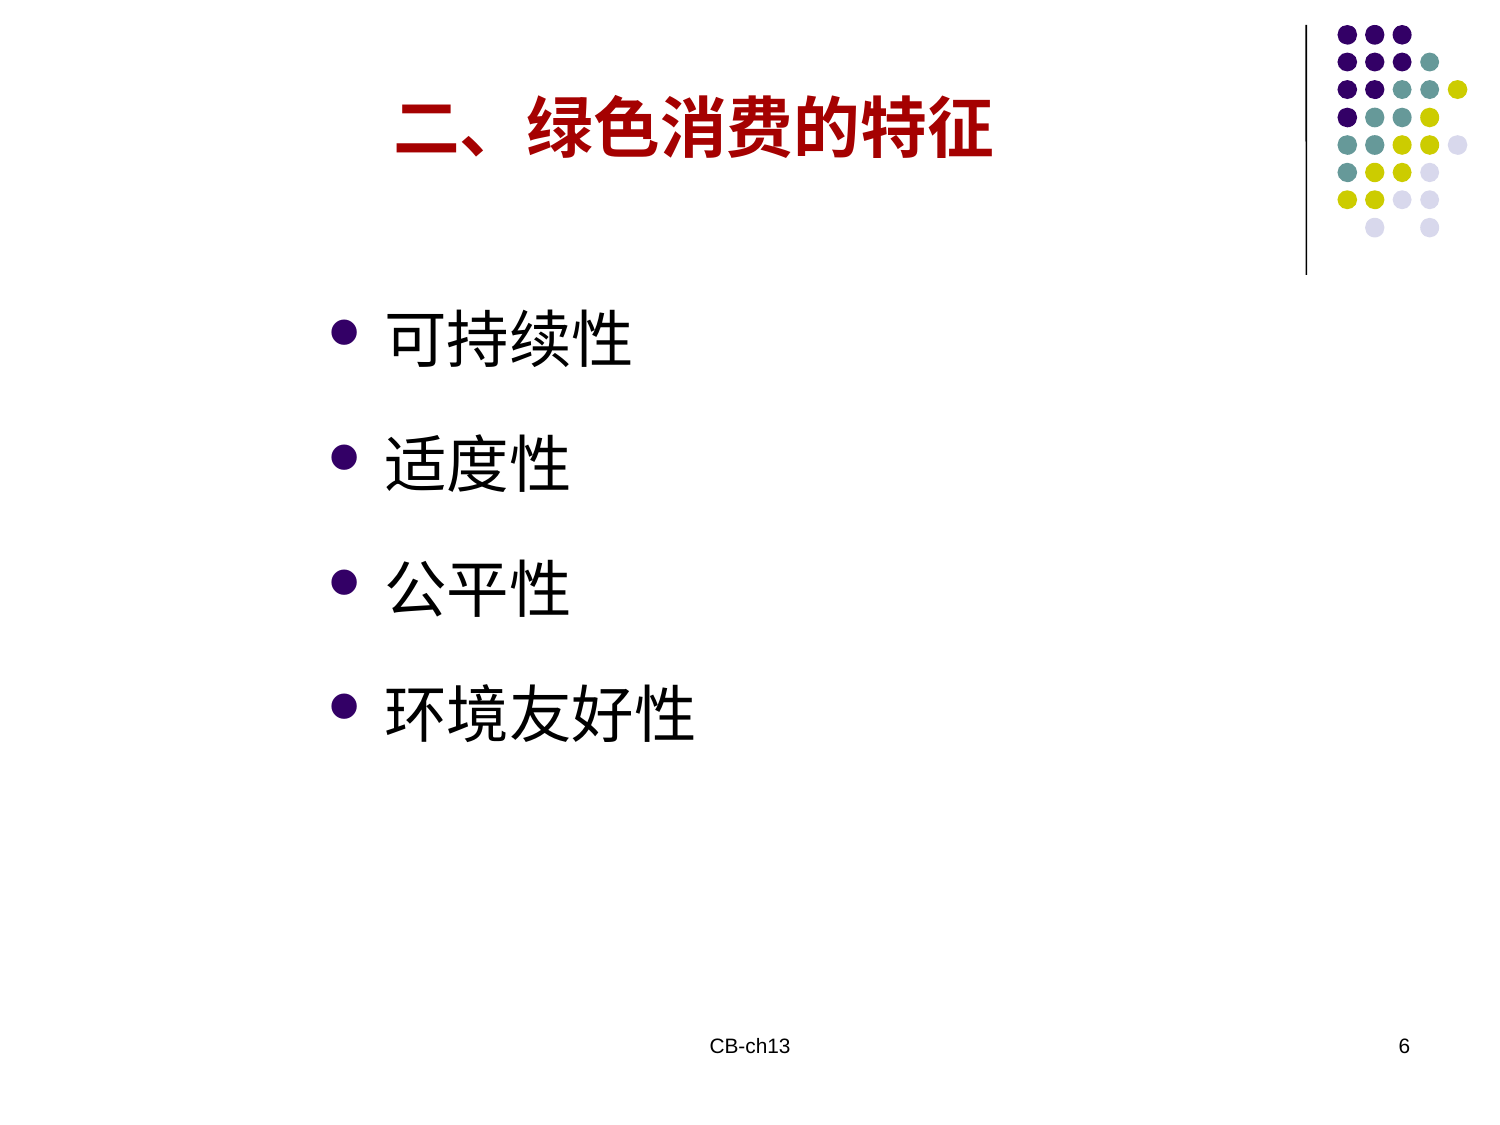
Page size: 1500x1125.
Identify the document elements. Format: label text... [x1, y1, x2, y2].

list 可持续性 适度性 公平性 环境友好性 [312, 255, 1235, 980]
title 二、绿色消费的特征 [74, 19, 1313, 233]
footer CB-ch13 [512, 1024, 988, 1101]
slide_number 6 [1074, 1024, 1426, 1101]
